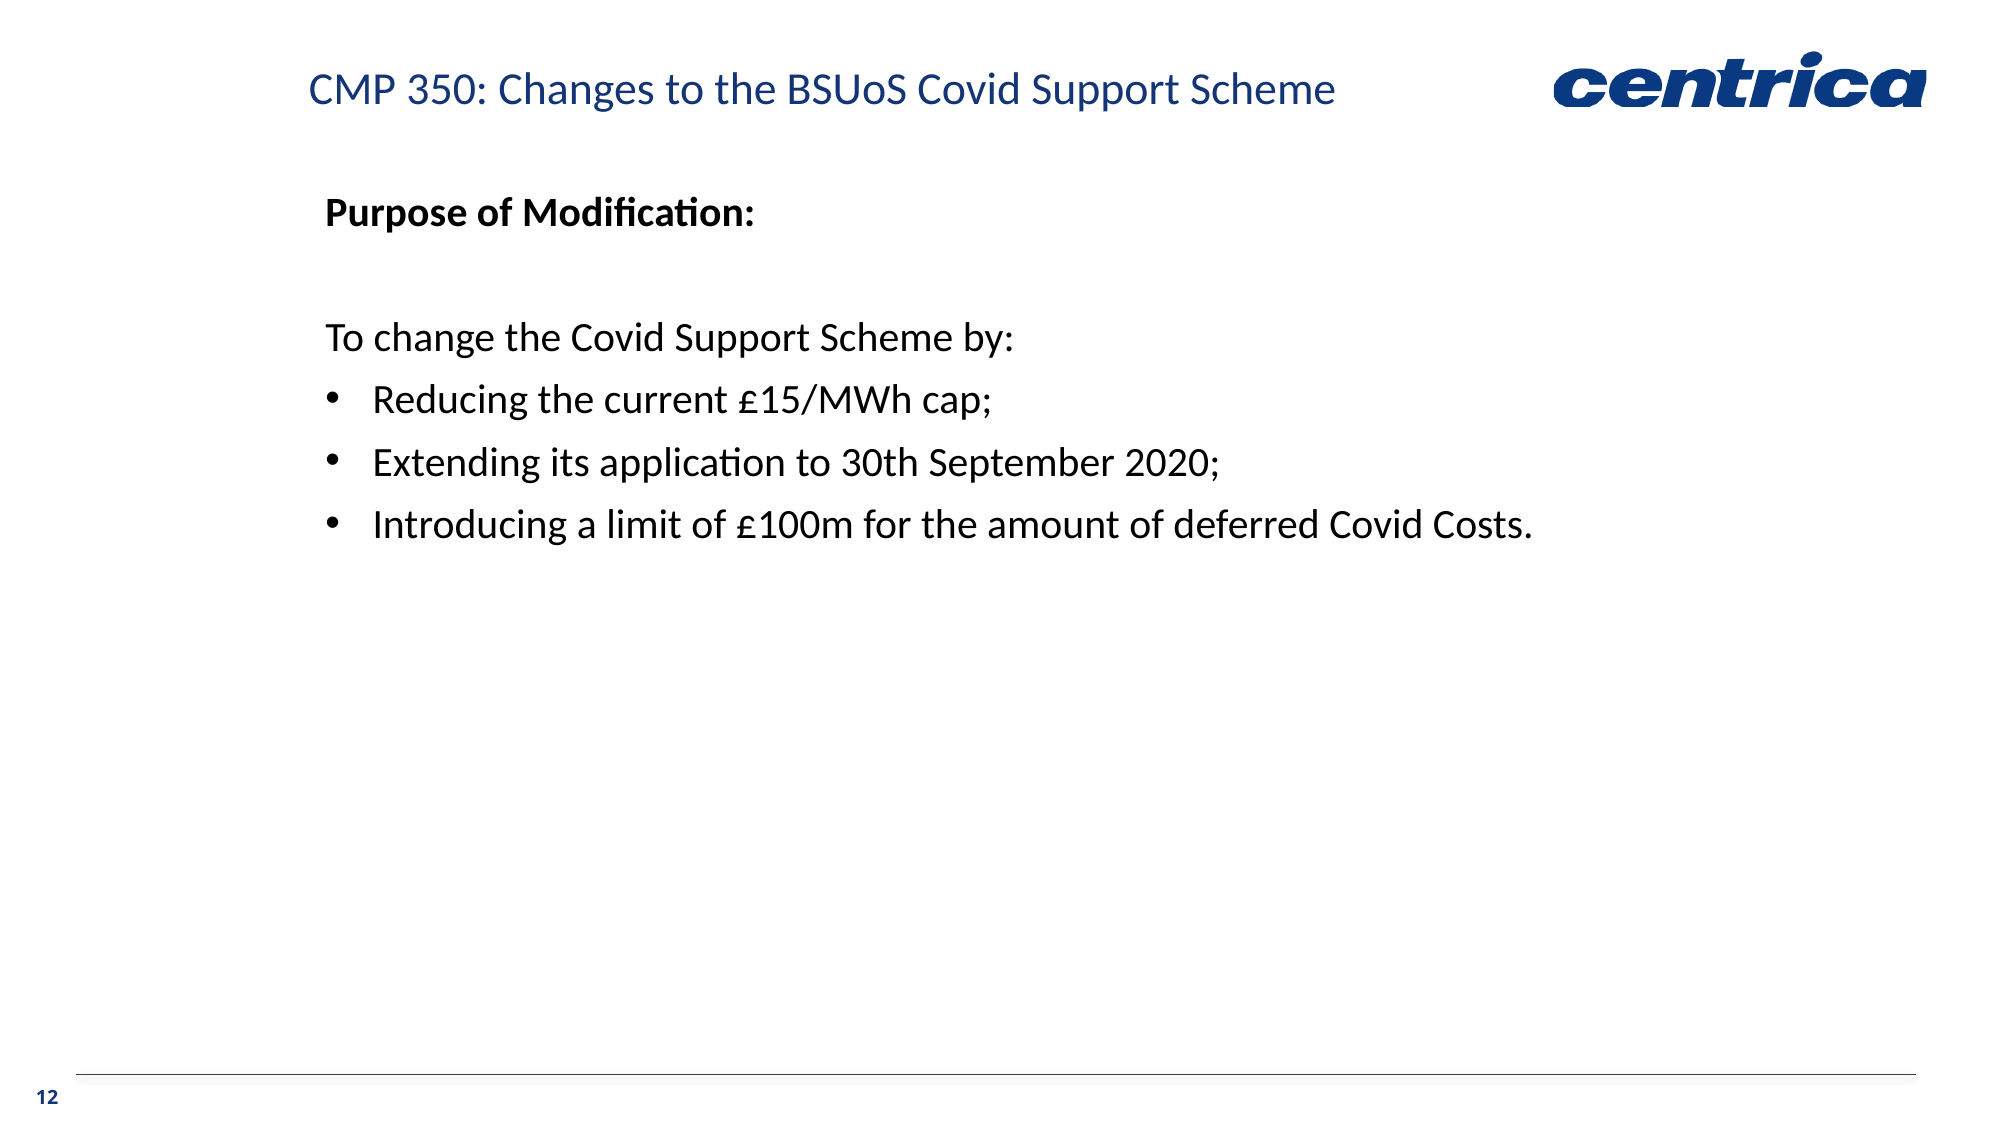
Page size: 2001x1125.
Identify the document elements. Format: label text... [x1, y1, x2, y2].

text_box Purpose of Modification: To change the Covid Support Scheme by: Reducing the current £15/MWh cap; Extending its application to 30th September 2020; Introducing a limit of £100m for the amount of deferred Covid Costs. [310, 177, 1671, 555]
title CMP 350: Changes to the BSUoS Covid Support Scheme [309, 59, 1349, 171]
